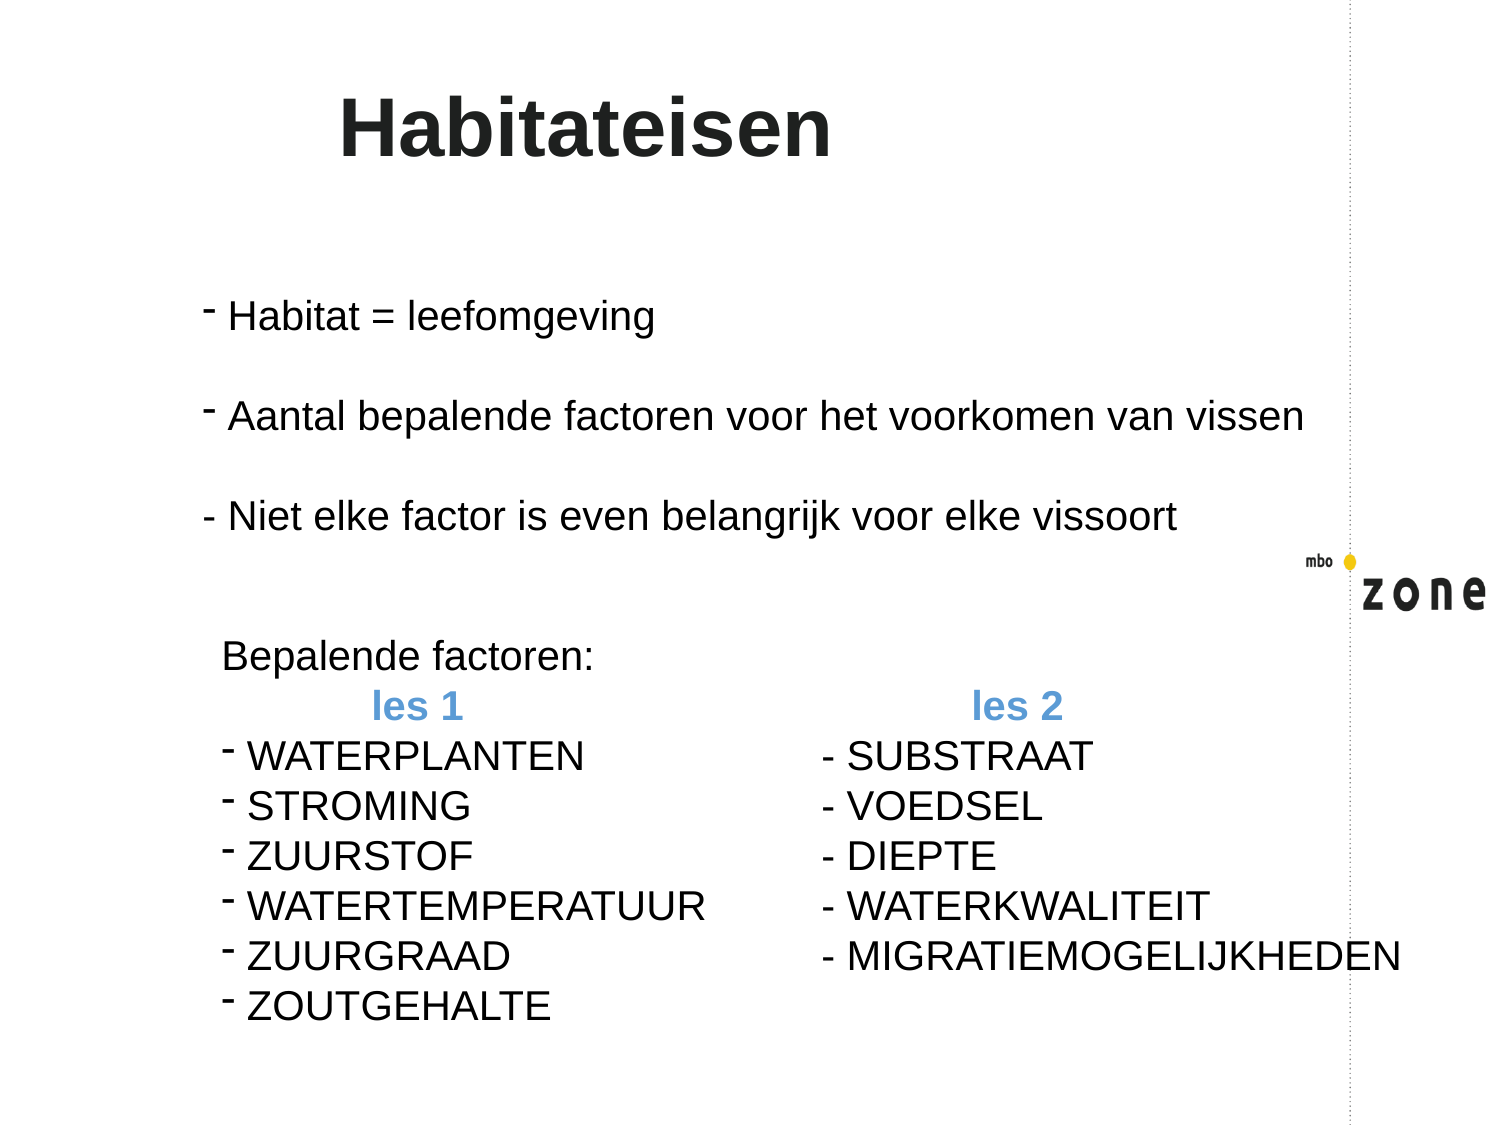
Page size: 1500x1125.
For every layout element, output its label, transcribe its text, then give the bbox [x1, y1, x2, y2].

text_box Habitat = leefomgeving Aantal bepalende factoren voor het voorkomen van vissen - Niet elke factor is even belangrijk voor elke vissoort [187, 281, 1407, 656]
title Habitateisen [82, 84, 1500, 237]
picture [1197, 237, 1500, 1125]
text_box Bepalende factoren: les 1 les 2 WATERPLANTEN - SUBSTRAAT STROMING - VOEDSEL ZUURSTOF - DIEPTE WATERTEMPERATUUR - WATERKWALITEIT ZUURGRAAD - MIGRATIEMOGELIJKHEDEN ZOUTGEHALTE [206, 621, 1459, 1037]
picture [1197, 0, 1500, 84]
